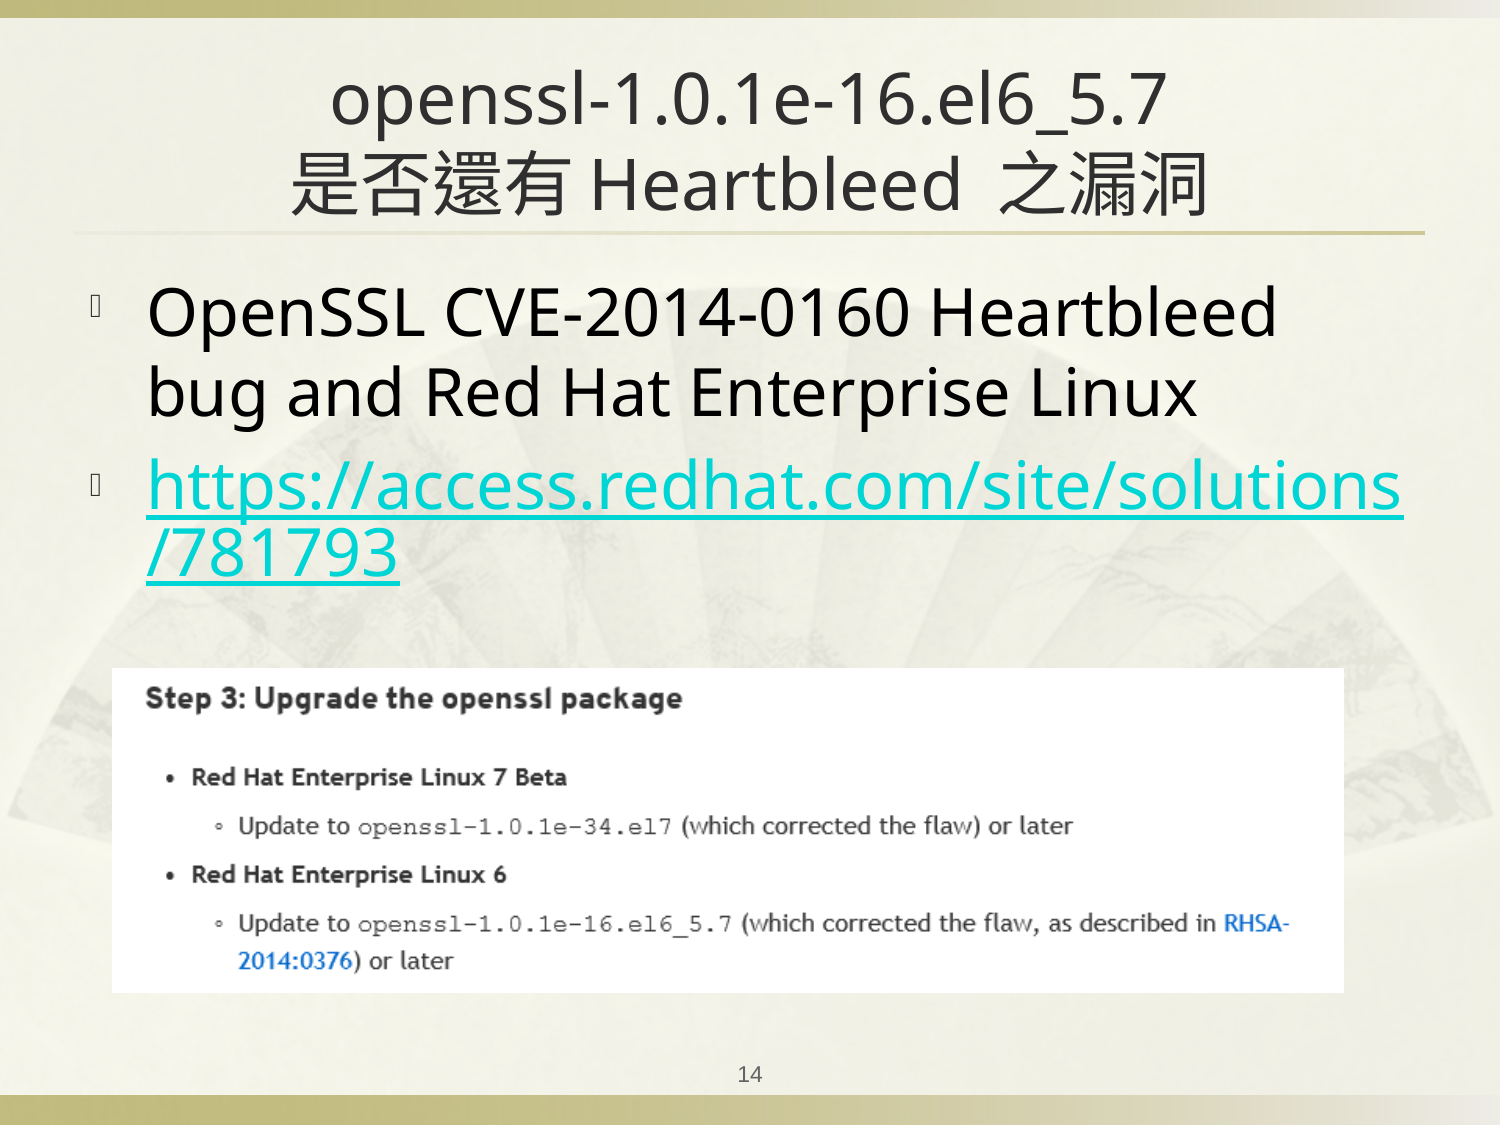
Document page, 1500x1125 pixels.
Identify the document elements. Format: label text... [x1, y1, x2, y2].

picture [111, 668, 1344, 993]
list OpenSSL CVE-2014-0160 Heartbleed bug and Red Hat Enterprise Linux https://access.redhat.com/site/solutions/781793 [75, 262, 1425, 1032]
slide_number 14 [675, 1050, 825, 1097]
title openssl-1.0.1e-16.el6_5.7 是否還有Heartbleed 之漏洞 [75, 45, 1425, 233]
